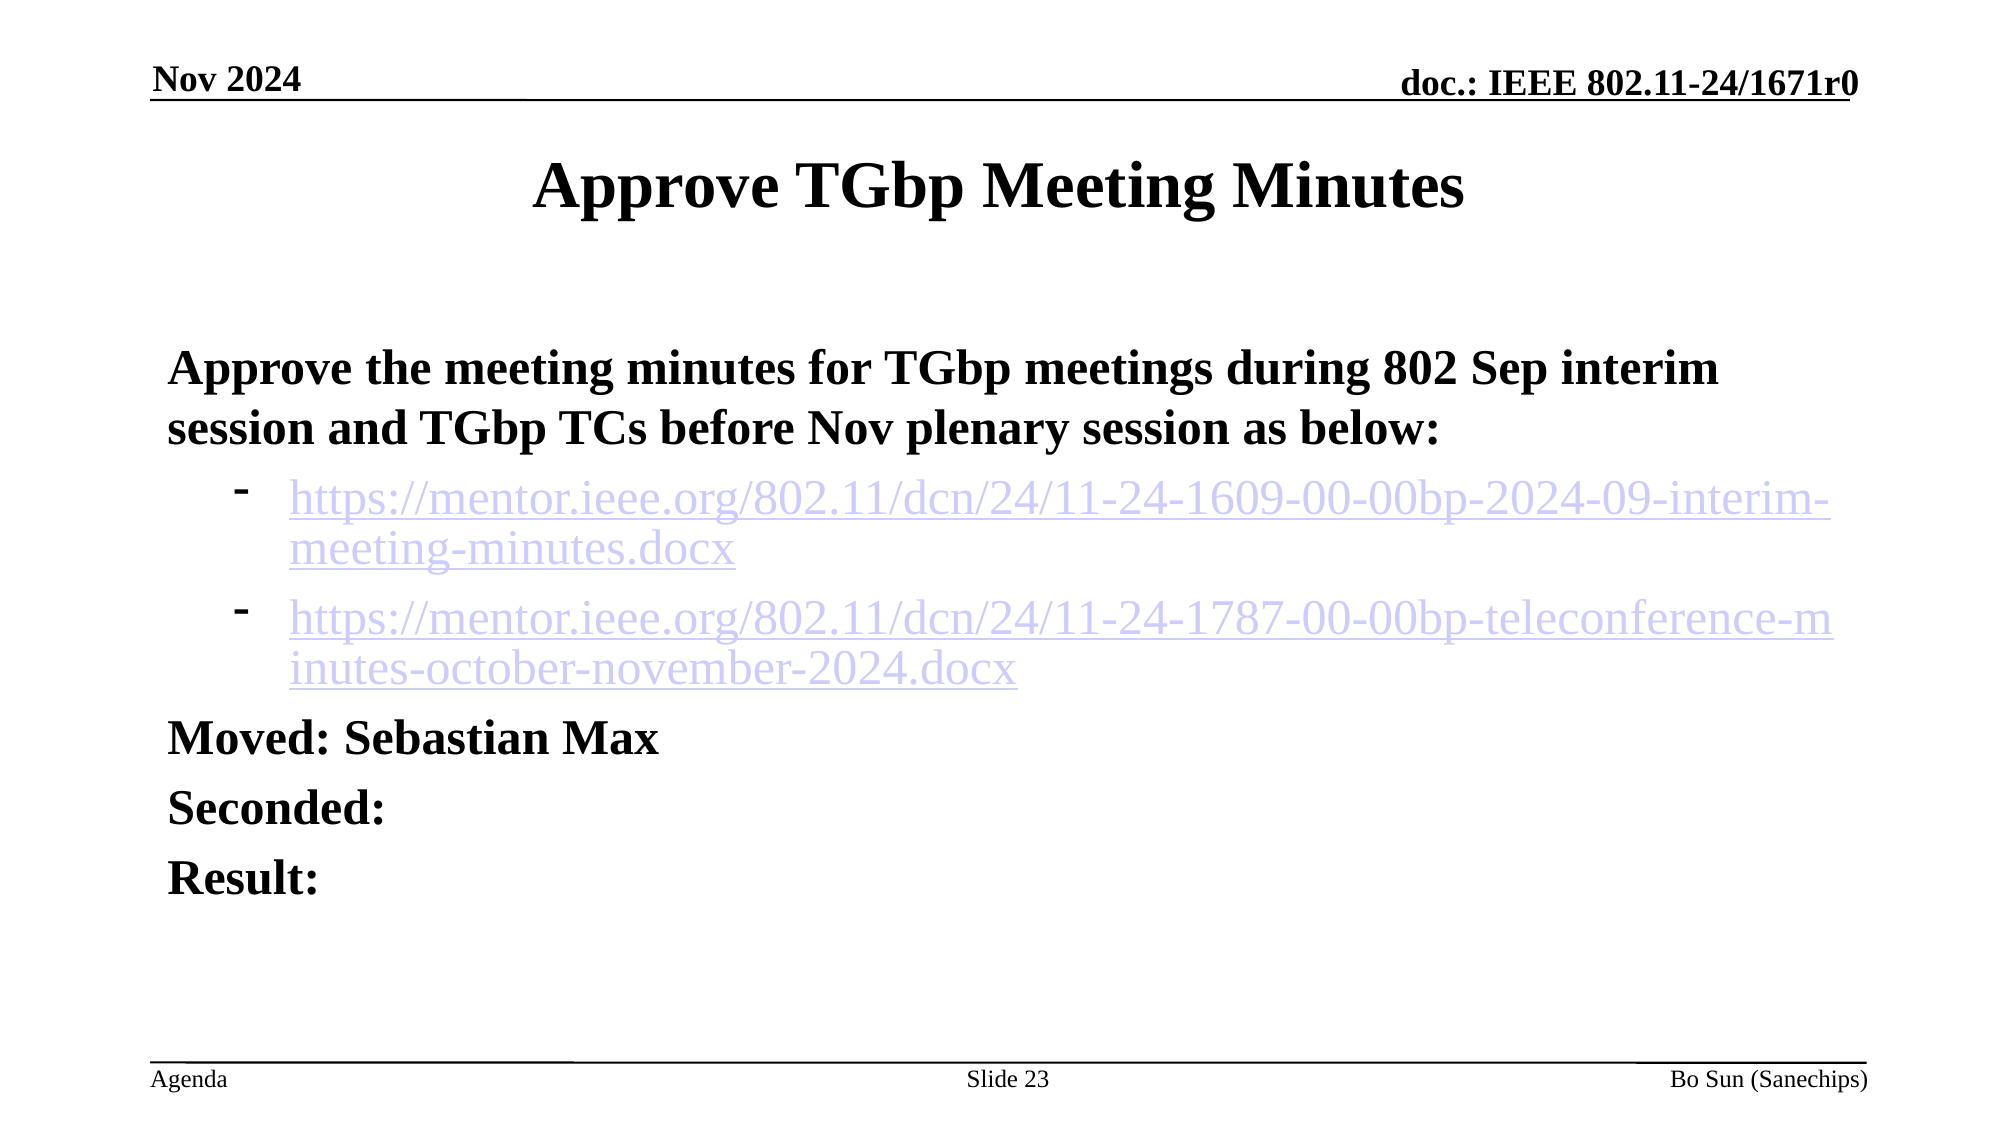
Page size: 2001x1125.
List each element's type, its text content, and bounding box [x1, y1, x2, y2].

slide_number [152, 54, 563, 100]
text_box Approve the meeting minutes for TGbp meetings during 802 Sep interim session and TGbp TCs before Nov plenary session as below: https://mentor.ieee.org/802.11/dcn/24/11-24-1609-00-00bp-2024-09-interim-meeting-minutes.docx https://mentor.ieee.org/802.11/dcn/24/11-24-1787-00-00bp-teleconference-minutes-october-november-2024.docx Moved: Sebastian Max Seconded: Result: [152, 327, 1855, 1038]
text_box Approve TGbp Meeting Minutes [362, 99, 1638, 262]
slide_number Slide [949, 1061, 1067, 1123]
footer Bo Sun (Sanechips) [1171, 1061, 1869, 1093]
